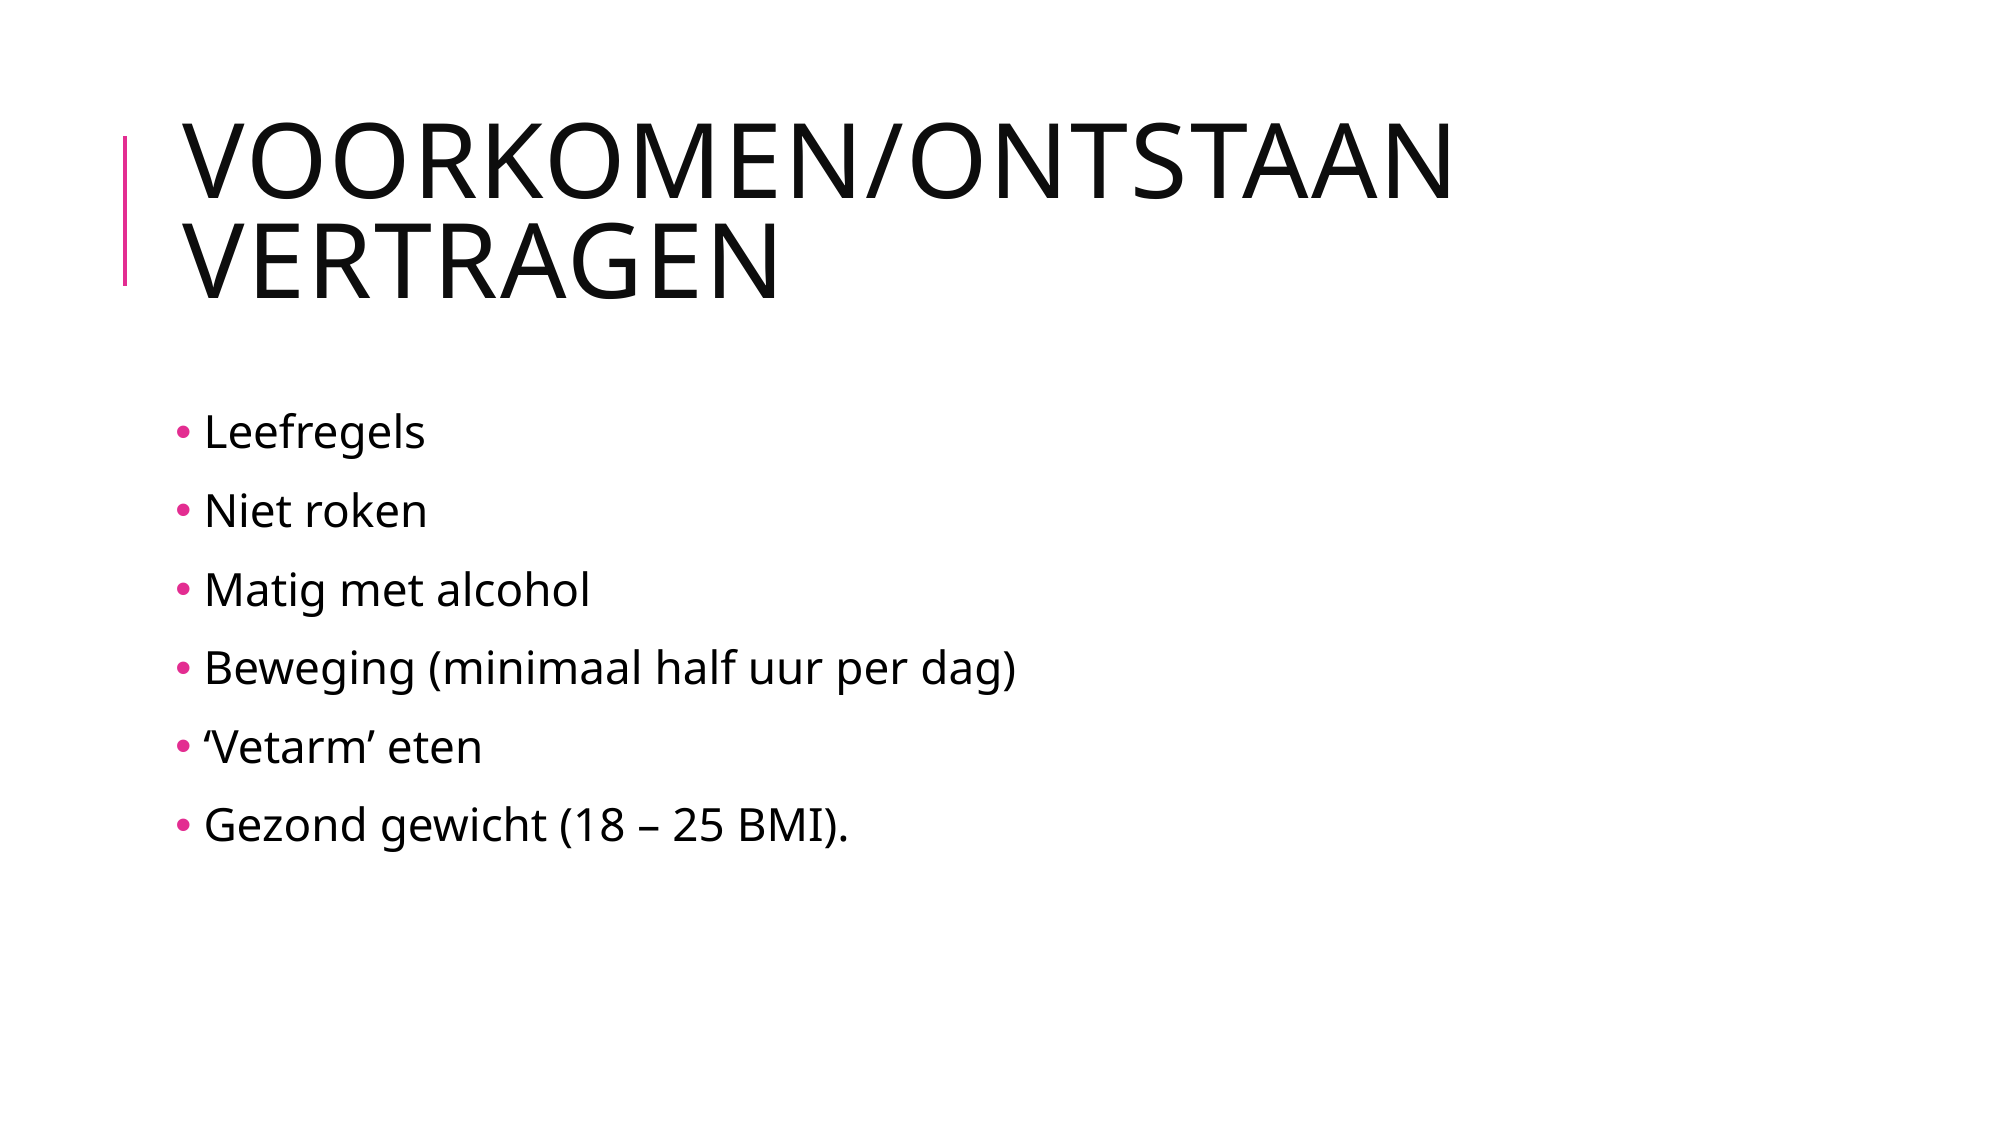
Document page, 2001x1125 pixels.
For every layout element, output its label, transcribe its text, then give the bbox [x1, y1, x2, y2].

list Leefregels Niet roken Matig met alcohol Beweging (minimaal half uur per dag) ‘Vetarm’ eten Gezond gewicht (18 – 25 BMI). [168, 401, 1763, 1062]
title Voorkomen/ontstaan vertragen [168, 96, 1763, 342]
